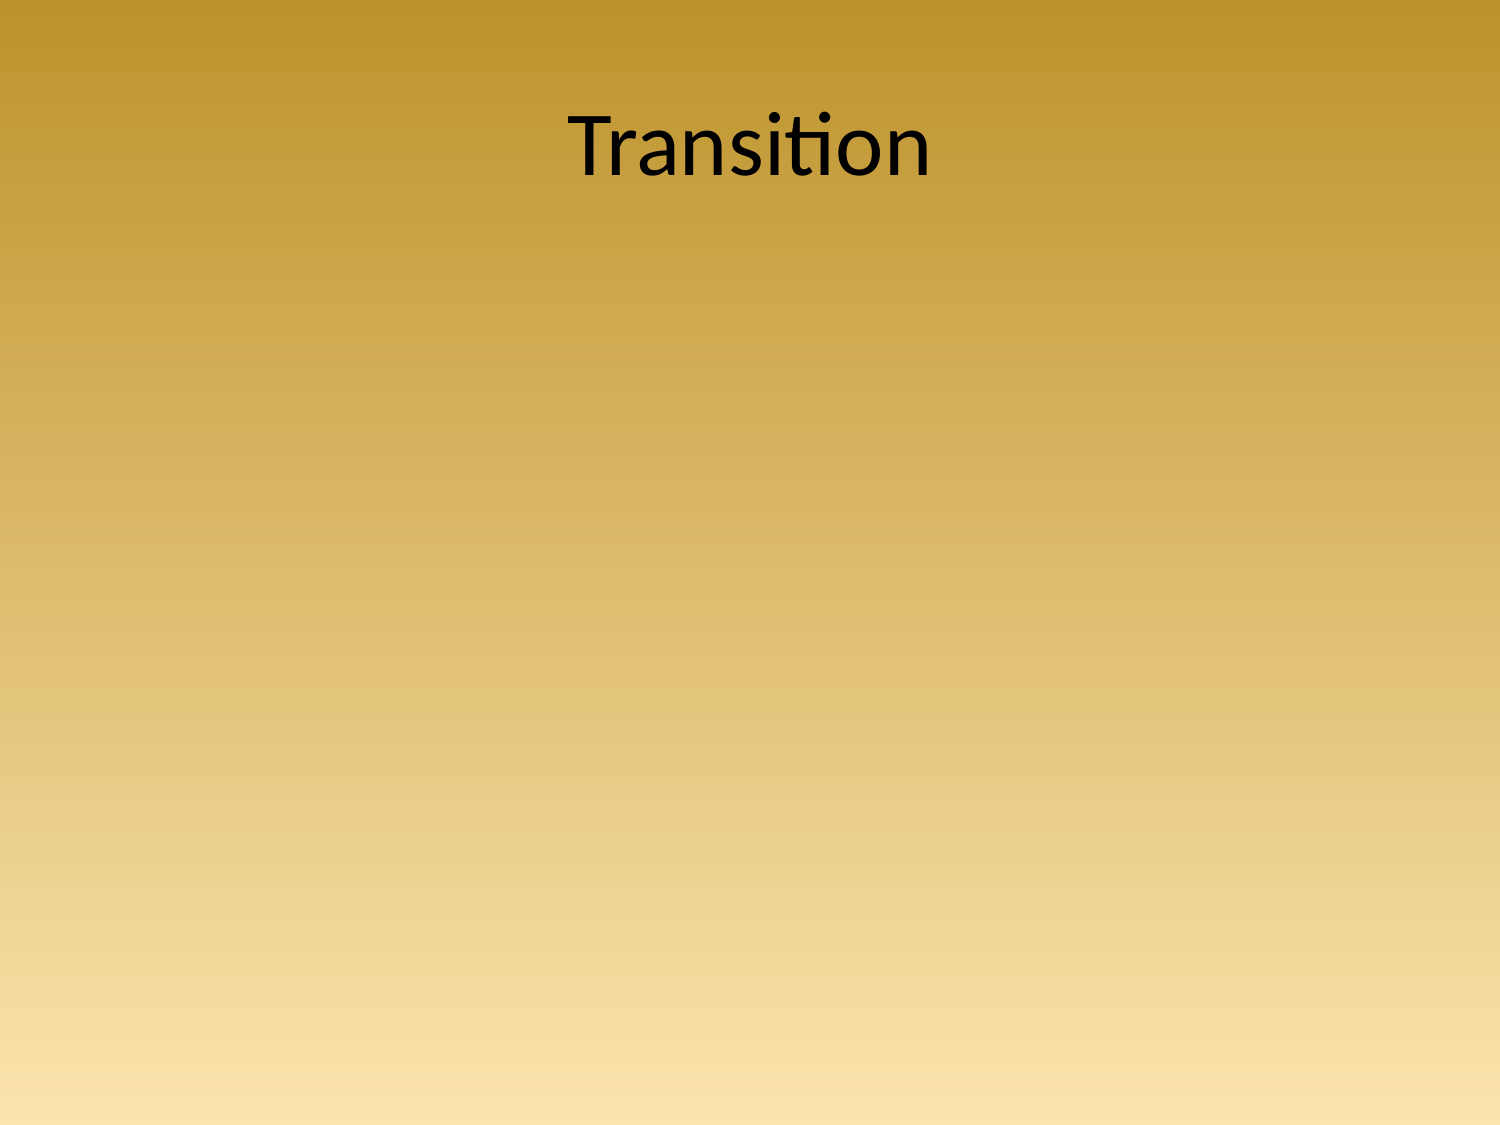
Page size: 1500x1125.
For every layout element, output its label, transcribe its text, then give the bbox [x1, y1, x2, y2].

title Transition [75, 45, 1425, 233]
